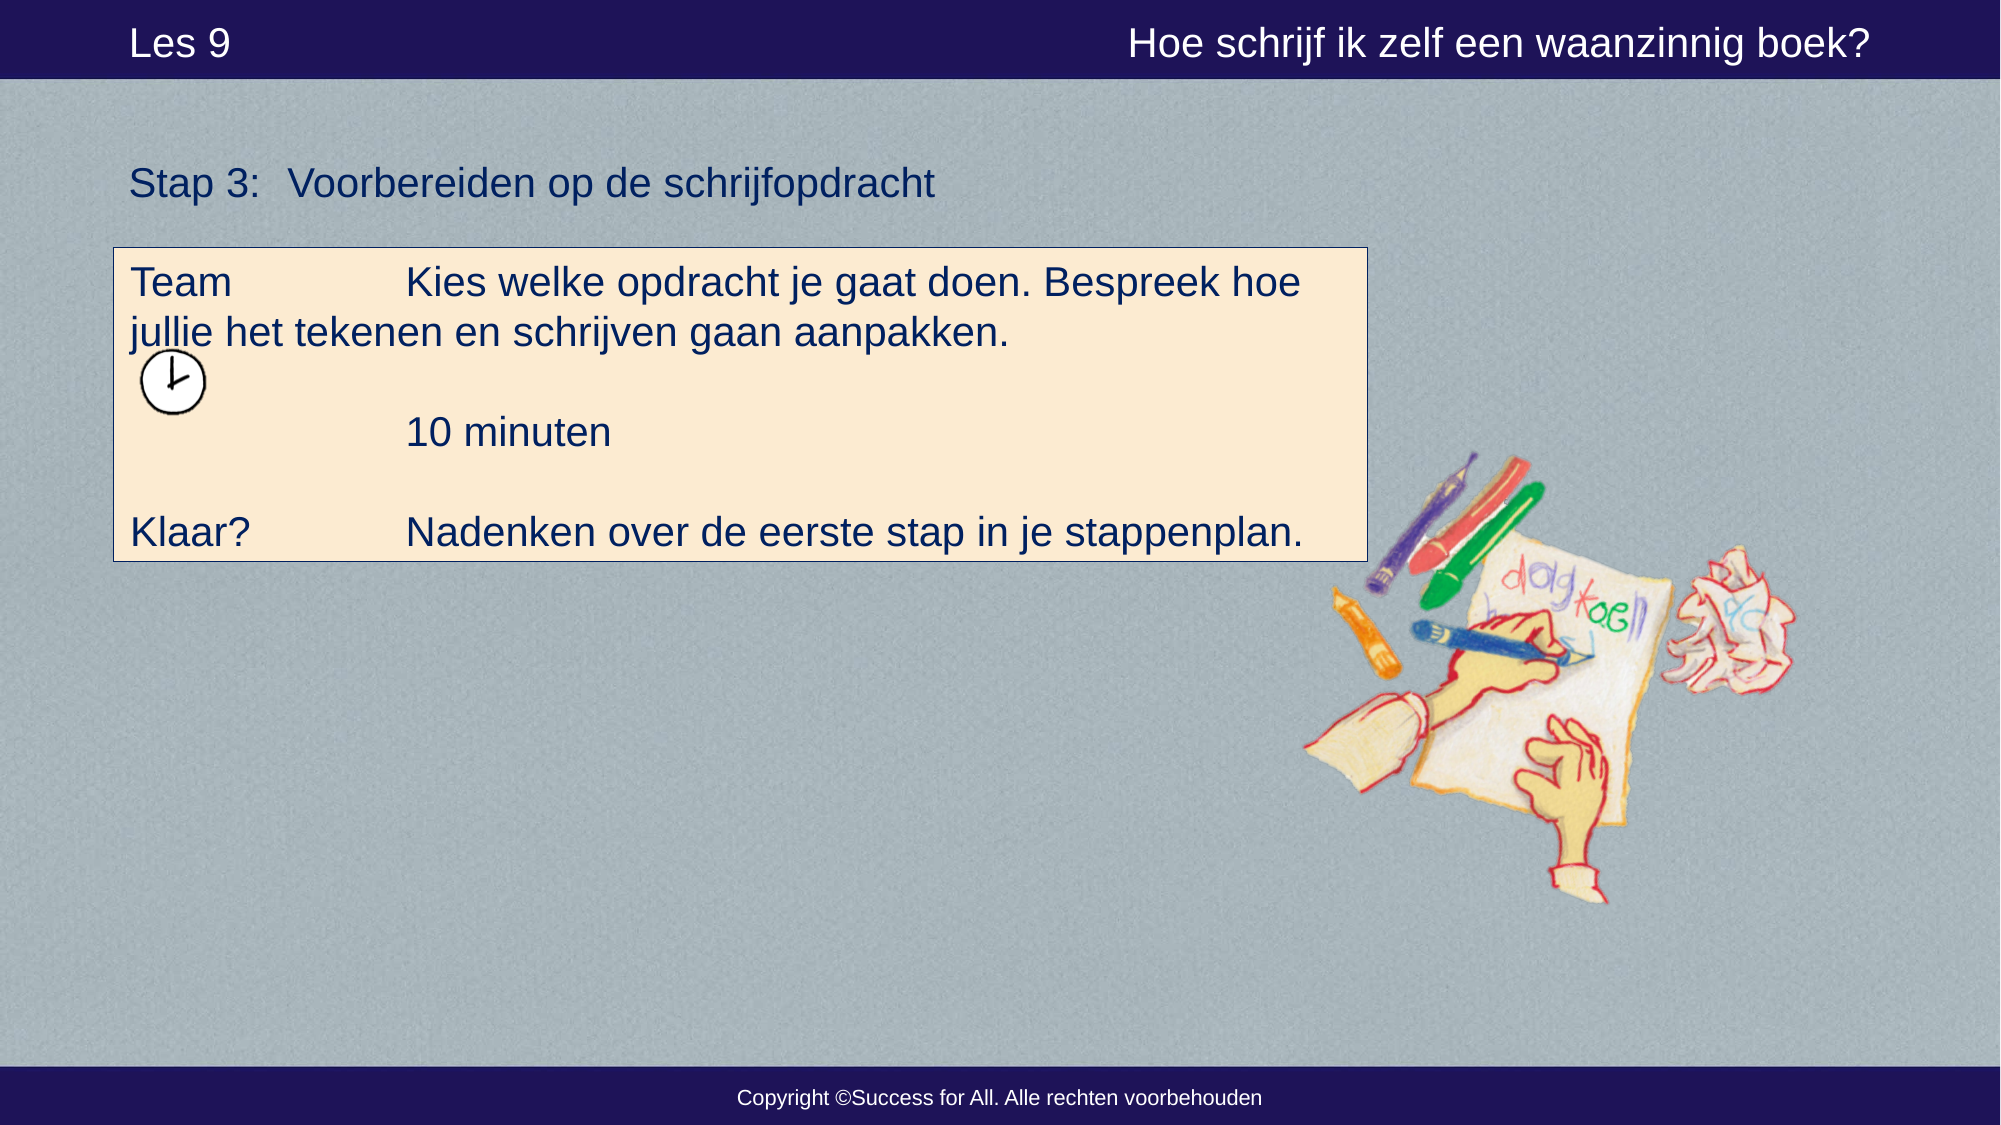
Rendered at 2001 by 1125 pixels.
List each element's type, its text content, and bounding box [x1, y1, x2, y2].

picture [0, 0, 2001, 1125]
text_box Hoe schrijf ik zelf een waanzinnig boek? [999, 8, 1886, 73]
text_box Stap 3: Voorbereiden op de schrijfopdracht [113, 148, 1301, 214]
text_box Copyright ©Success for All. Alle rechten voorbehouden [0, 1076, 2000, 1125]
text_box Team Kies welke opdracht je gaat doen. Bespreek hoe jullie het tekenen en schrijven gaan aanpakken. 10 minuten Klaar? Nadenken over de eerste stap in je stappenplan. [113, 247, 1368, 562]
text_box Les 9 [114, 8, 354, 73]
